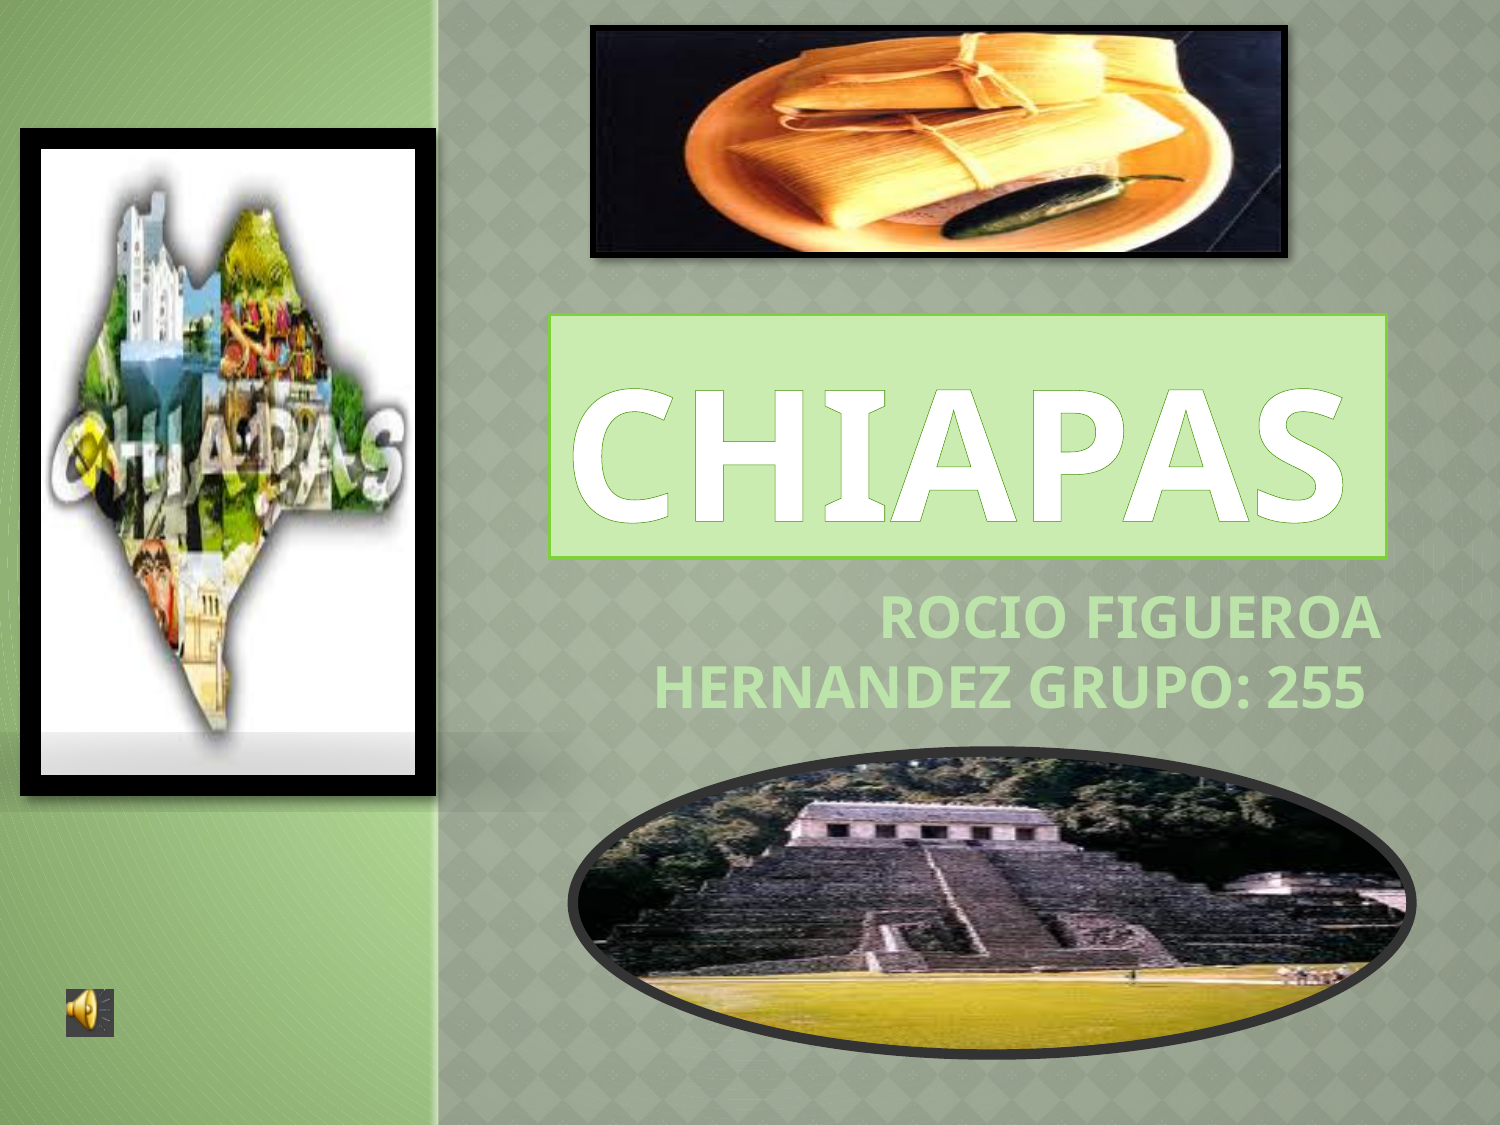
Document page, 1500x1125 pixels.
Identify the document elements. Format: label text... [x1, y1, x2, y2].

title CHIAPAS [548, 313, 1388, 560]
picture [64, 987, 116, 1039]
picture [40, 148, 416, 776]
subtitle ROCIO FIGUEROA HERNANDEZ GRUPO: 255 [550, 580, 1390, 744]
picture [595, 30, 1282, 253]
picture [572, 751, 1412, 1056]
